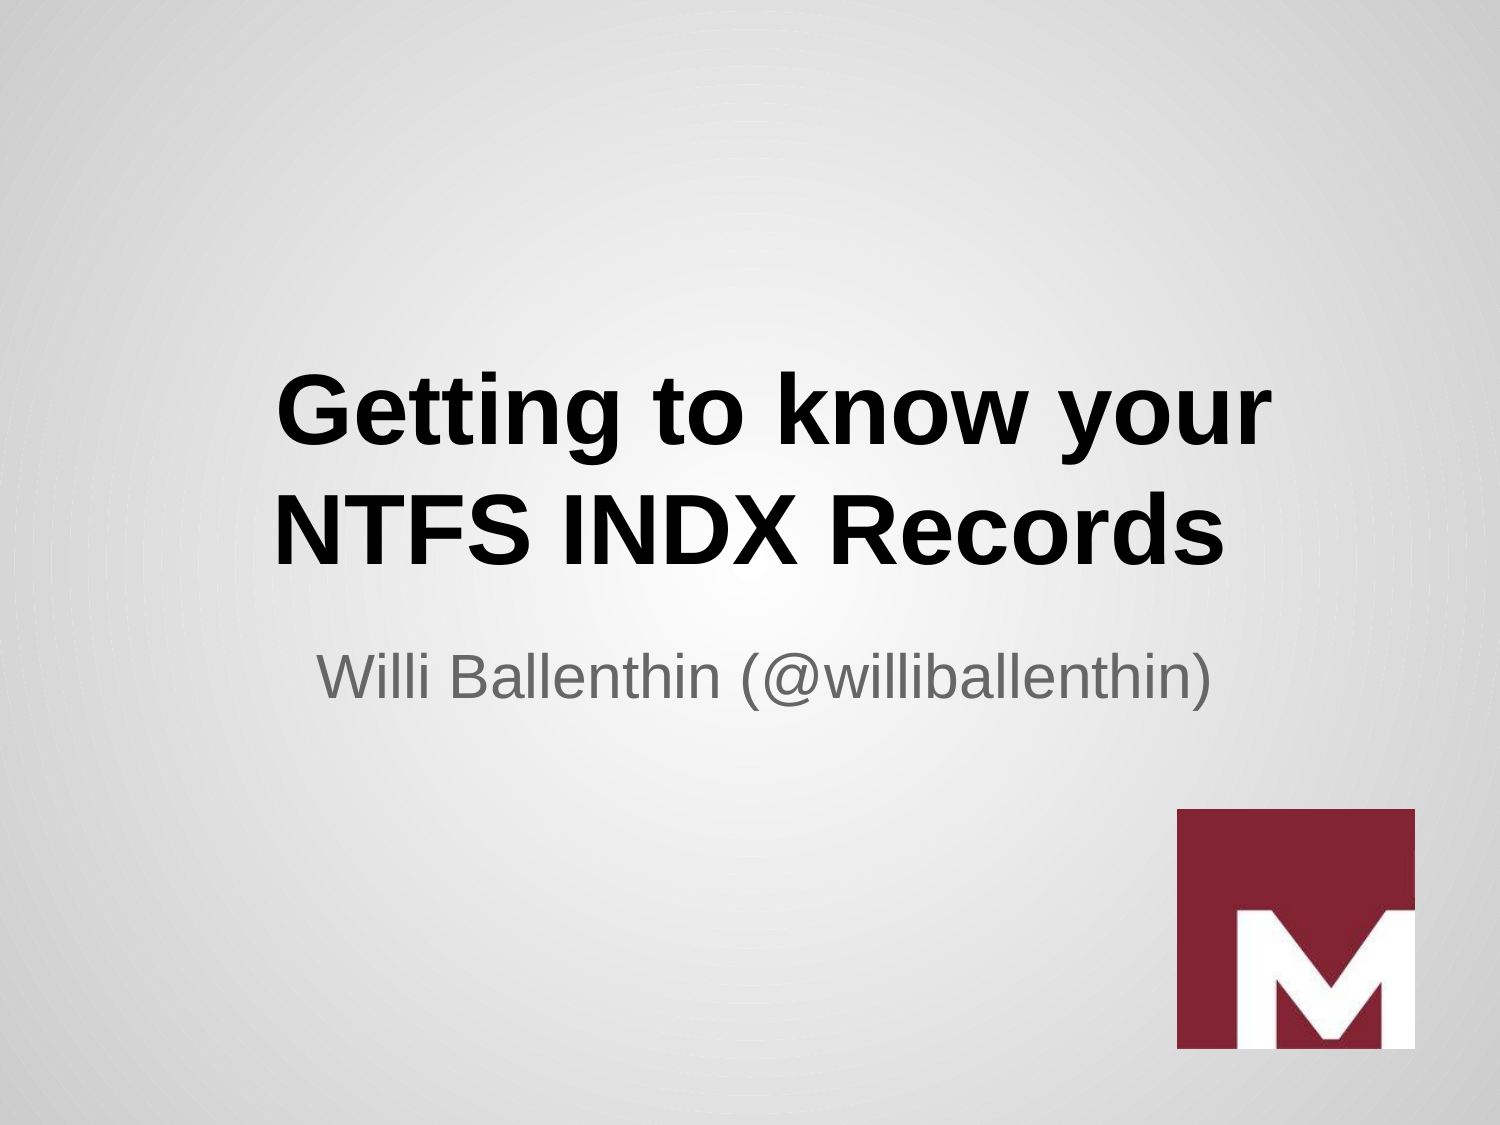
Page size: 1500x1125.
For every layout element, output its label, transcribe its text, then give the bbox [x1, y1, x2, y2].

title Getting to know your NTFS INDX Records [112, 346, 1388, 600]
subtitle Willi Ballenthin (@williballenthin) [112, 621, 1388, 793]
picture [1176, 809, 1415, 1049]
